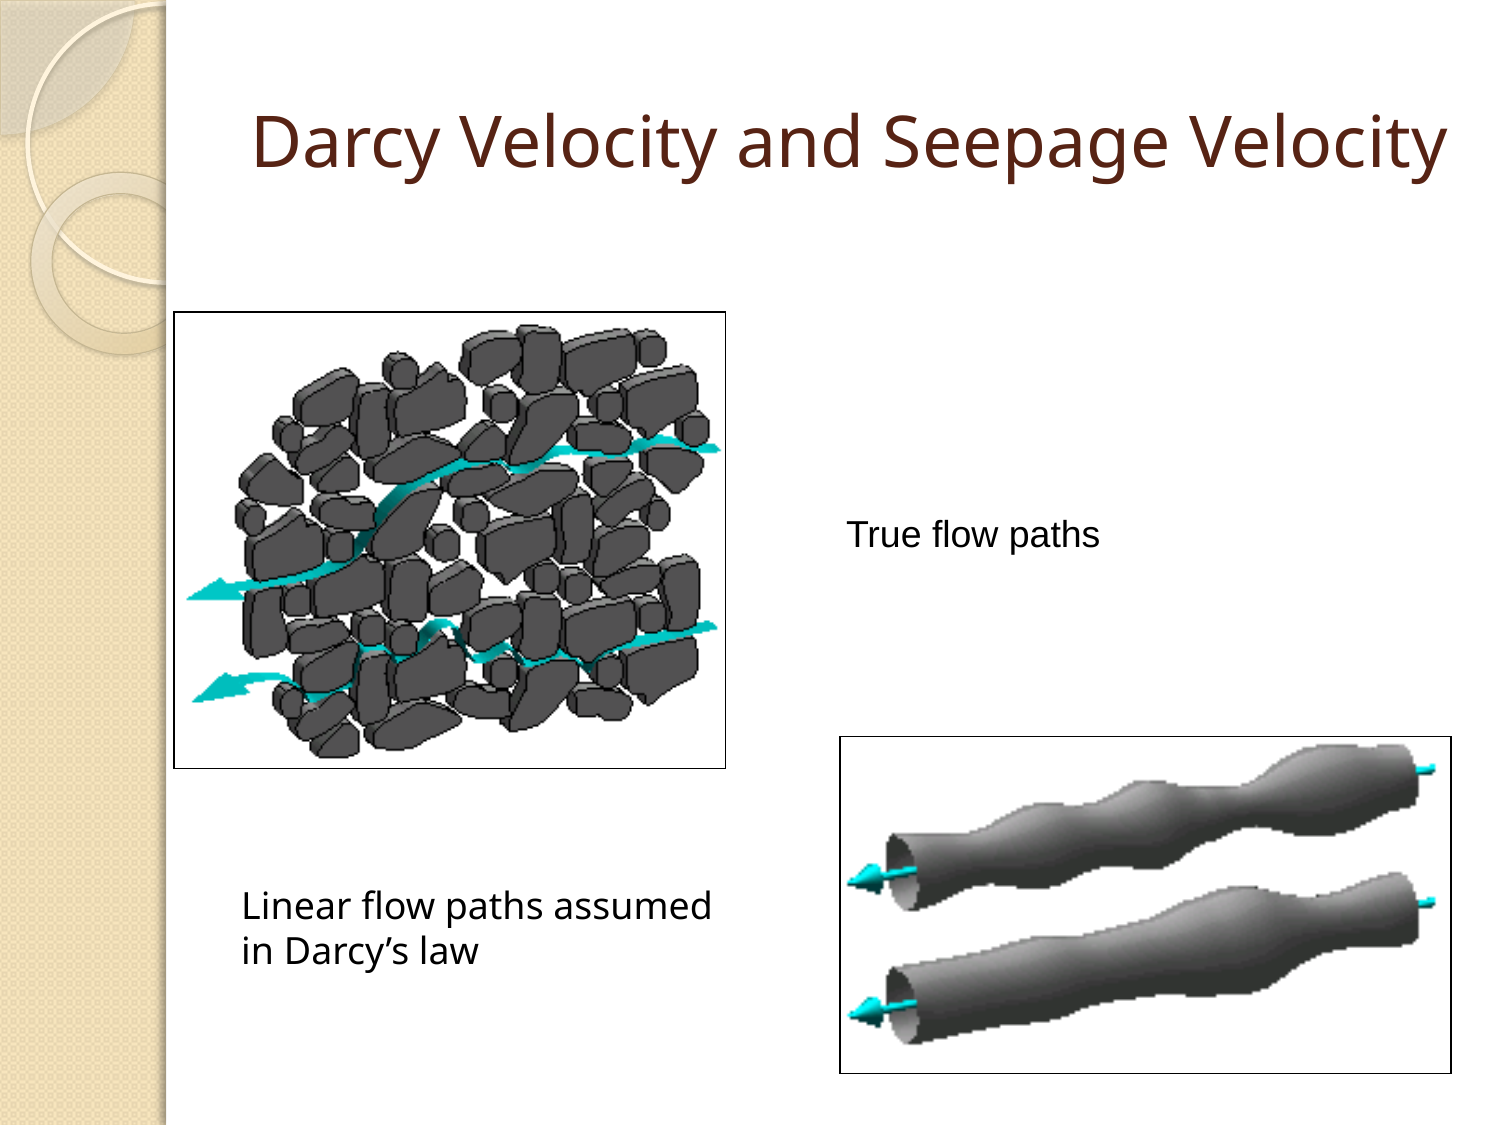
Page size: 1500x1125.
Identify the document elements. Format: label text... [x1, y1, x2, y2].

picture [174, 312, 726, 768]
title Darcy Velocity and Seepage Velocity [235, 45, 1466, 233]
picture [840, 737, 1451, 1073]
text_box Linear flow paths assumed in Darcy’s law [226, 874, 738, 980]
text_box True flow paths [831, 502, 1116, 563]
